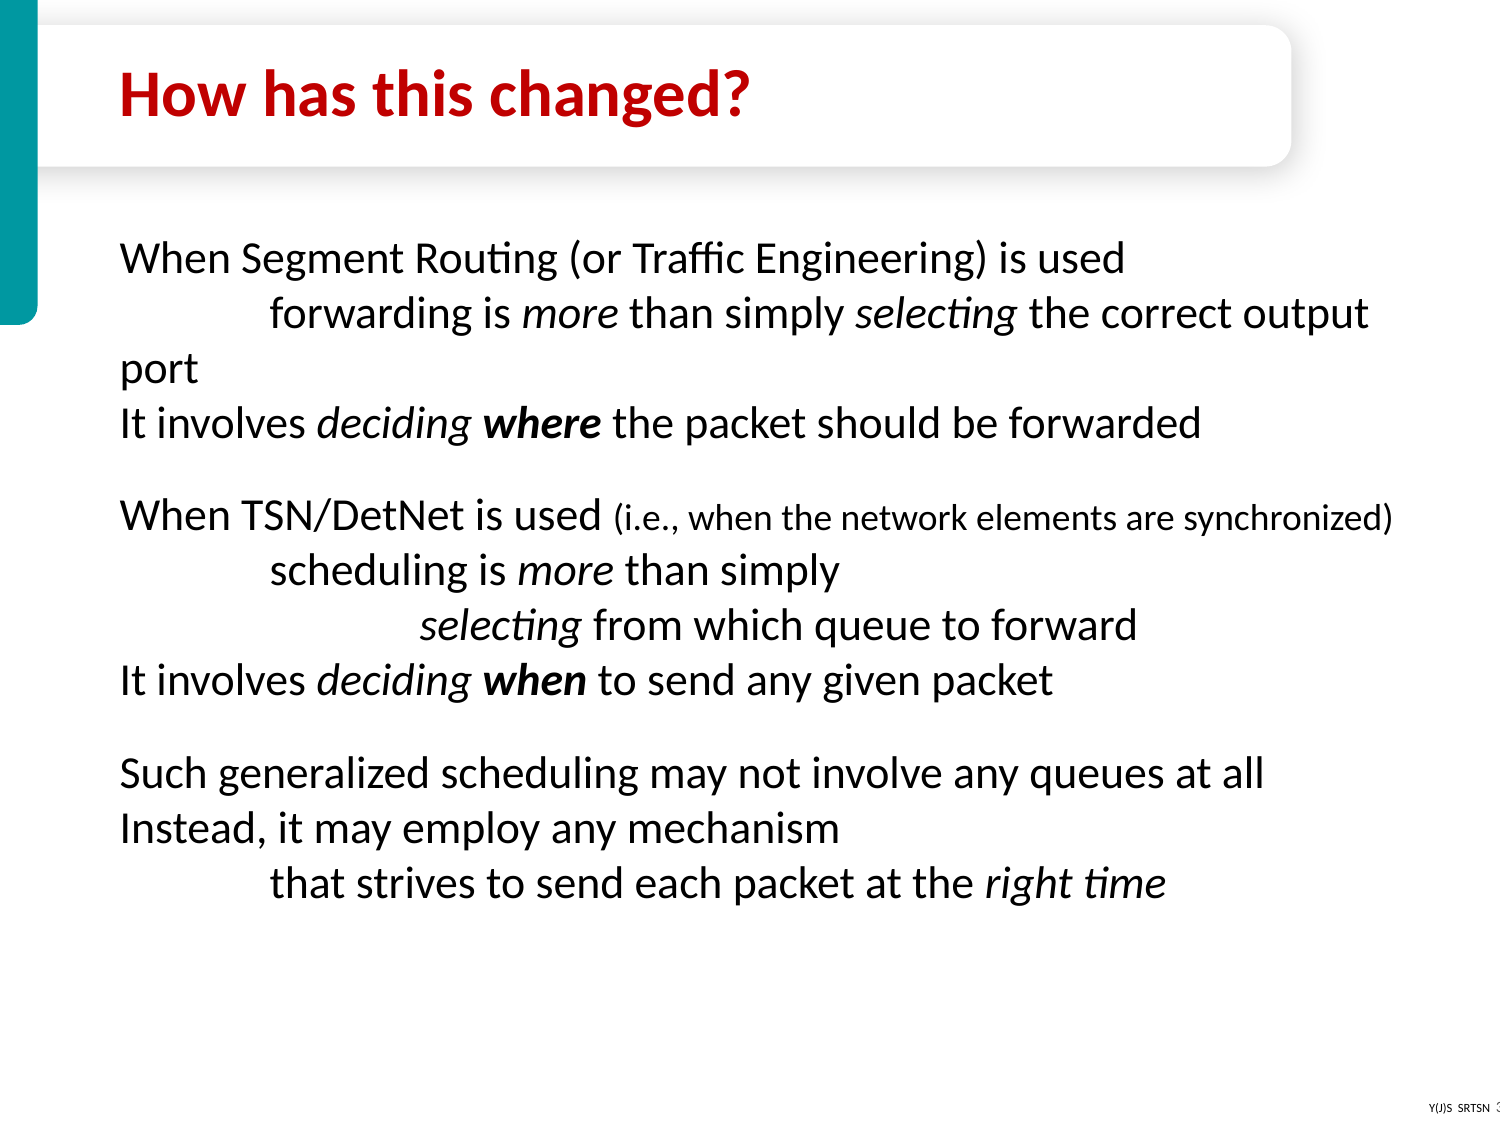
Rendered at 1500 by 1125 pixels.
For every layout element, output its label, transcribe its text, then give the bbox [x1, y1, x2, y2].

list When Segment Routing (or Traffic Engineering) is used forwarding is more than simply selecting the correct output port It involves deciding where the packet should be forwarded When TSN/DetNet is used (i.e., when the network elements are synchronized) scheduling is more than simply selecting from which queue to forward It involves deciding when to send any given packet Such generalized scheduling may not involve any queues at all Instead, it may employ any mechanism that strives to send each packet at the right time [104, 220, 1460, 1063]
title How has this changed? [104, 43, 1261, 149]
